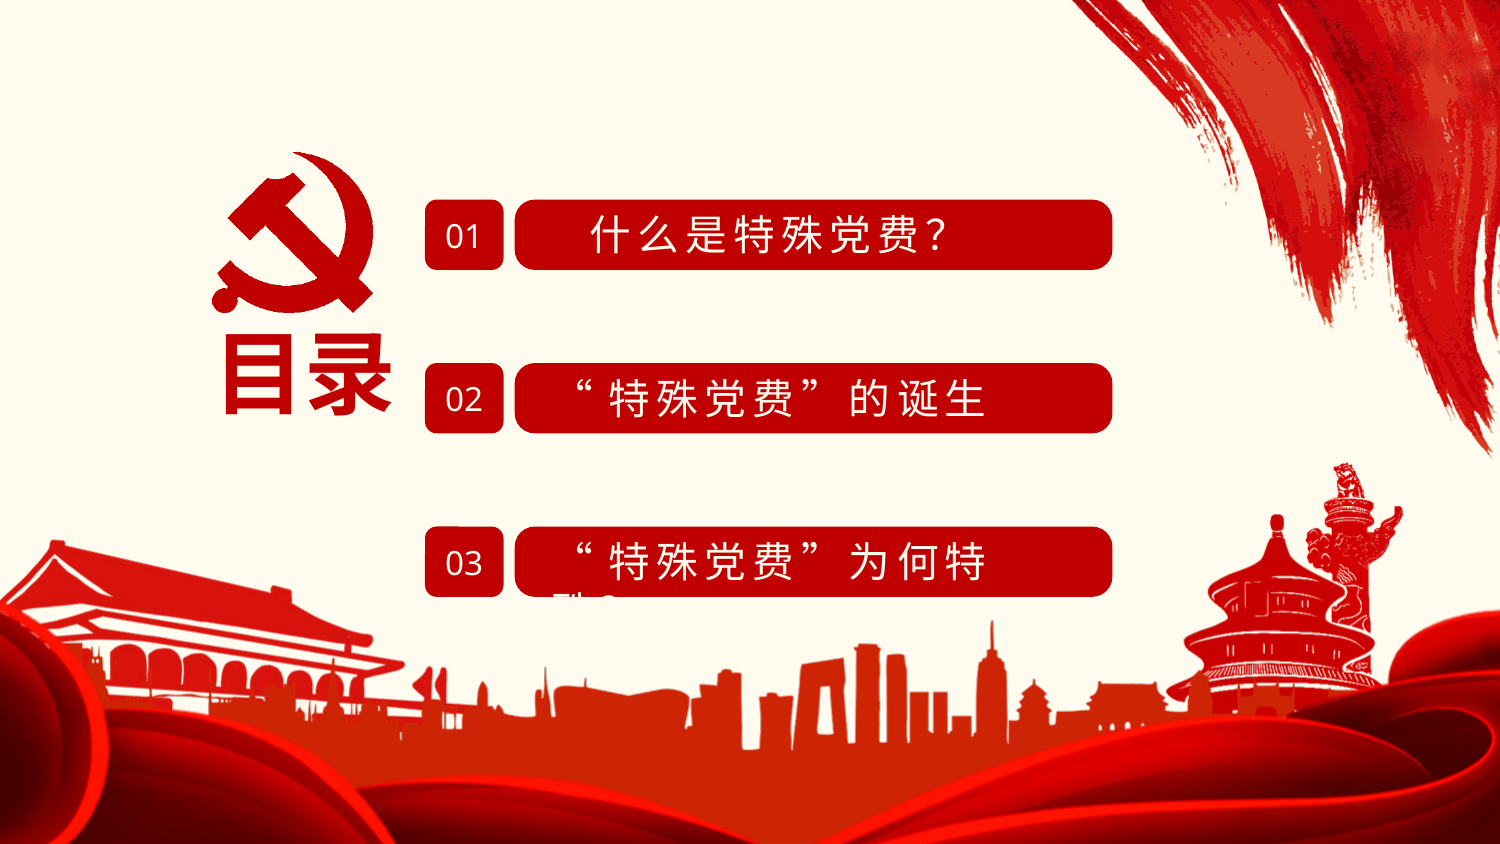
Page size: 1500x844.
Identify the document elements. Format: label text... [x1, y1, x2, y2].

picture [212, 152, 373, 313]
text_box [424, 199, 1113, 270]
text_box 目录 [174, 308, 436, 433]
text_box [424, 526, 1113, 597]
picture [0, 0, 1500, 844]
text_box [424, 363, 1113, 434]
